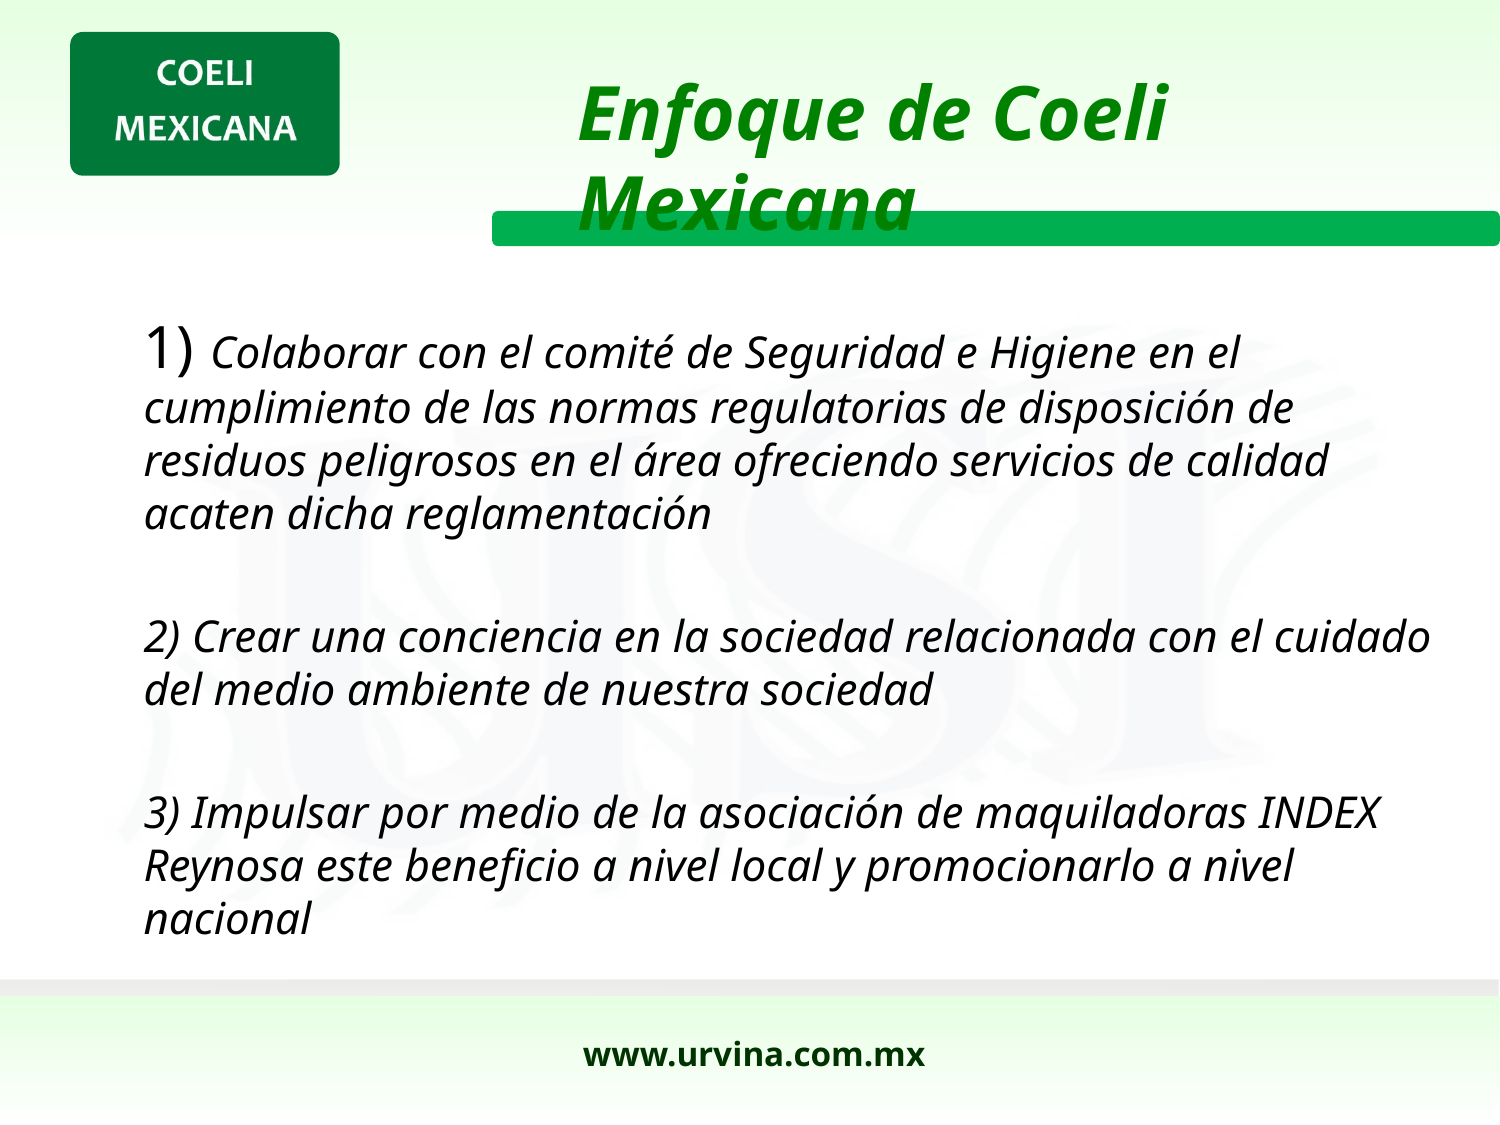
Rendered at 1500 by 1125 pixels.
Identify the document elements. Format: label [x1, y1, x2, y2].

text_box [0, 0, 1500, 1125]
